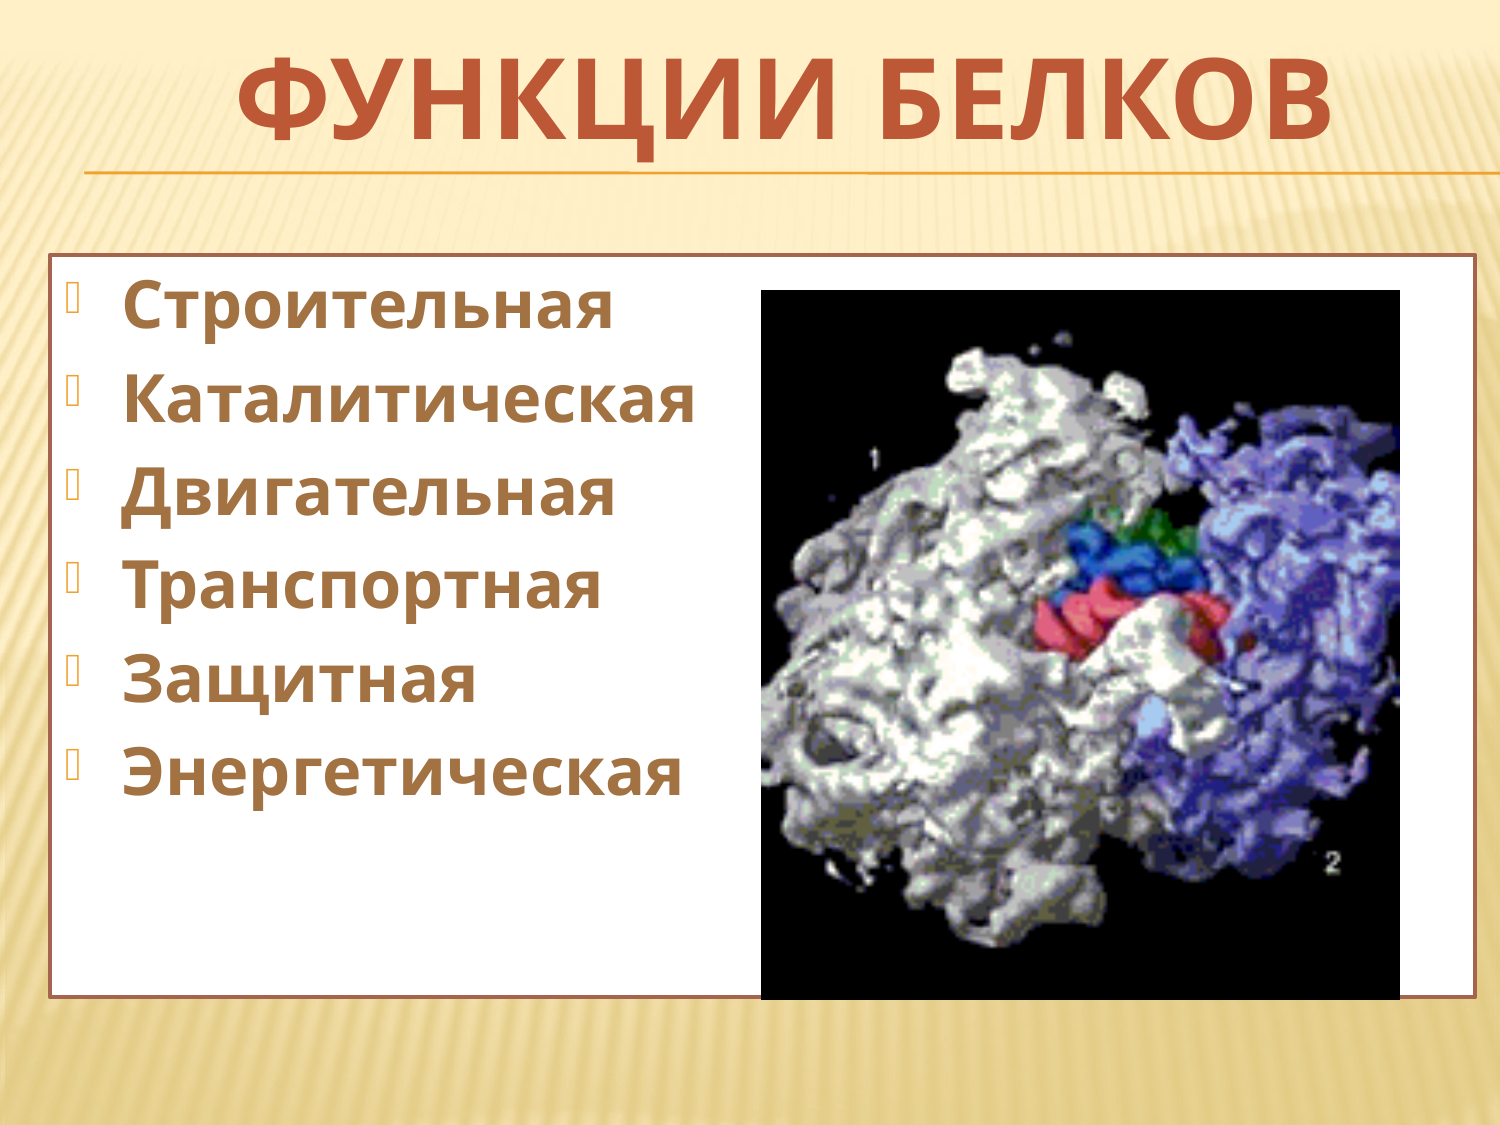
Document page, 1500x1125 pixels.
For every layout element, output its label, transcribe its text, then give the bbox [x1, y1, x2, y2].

picture [761, 290, 1400, 1000]
title [50, 170, 1475, 213]
list Строительная Каталитическая Двигательная Транспортная Защитная Энергетическая [48, 253, 1477, 999]
text_box ФУНКЦИИ БЕЛКОВ [41, 19, 1500, 170]
